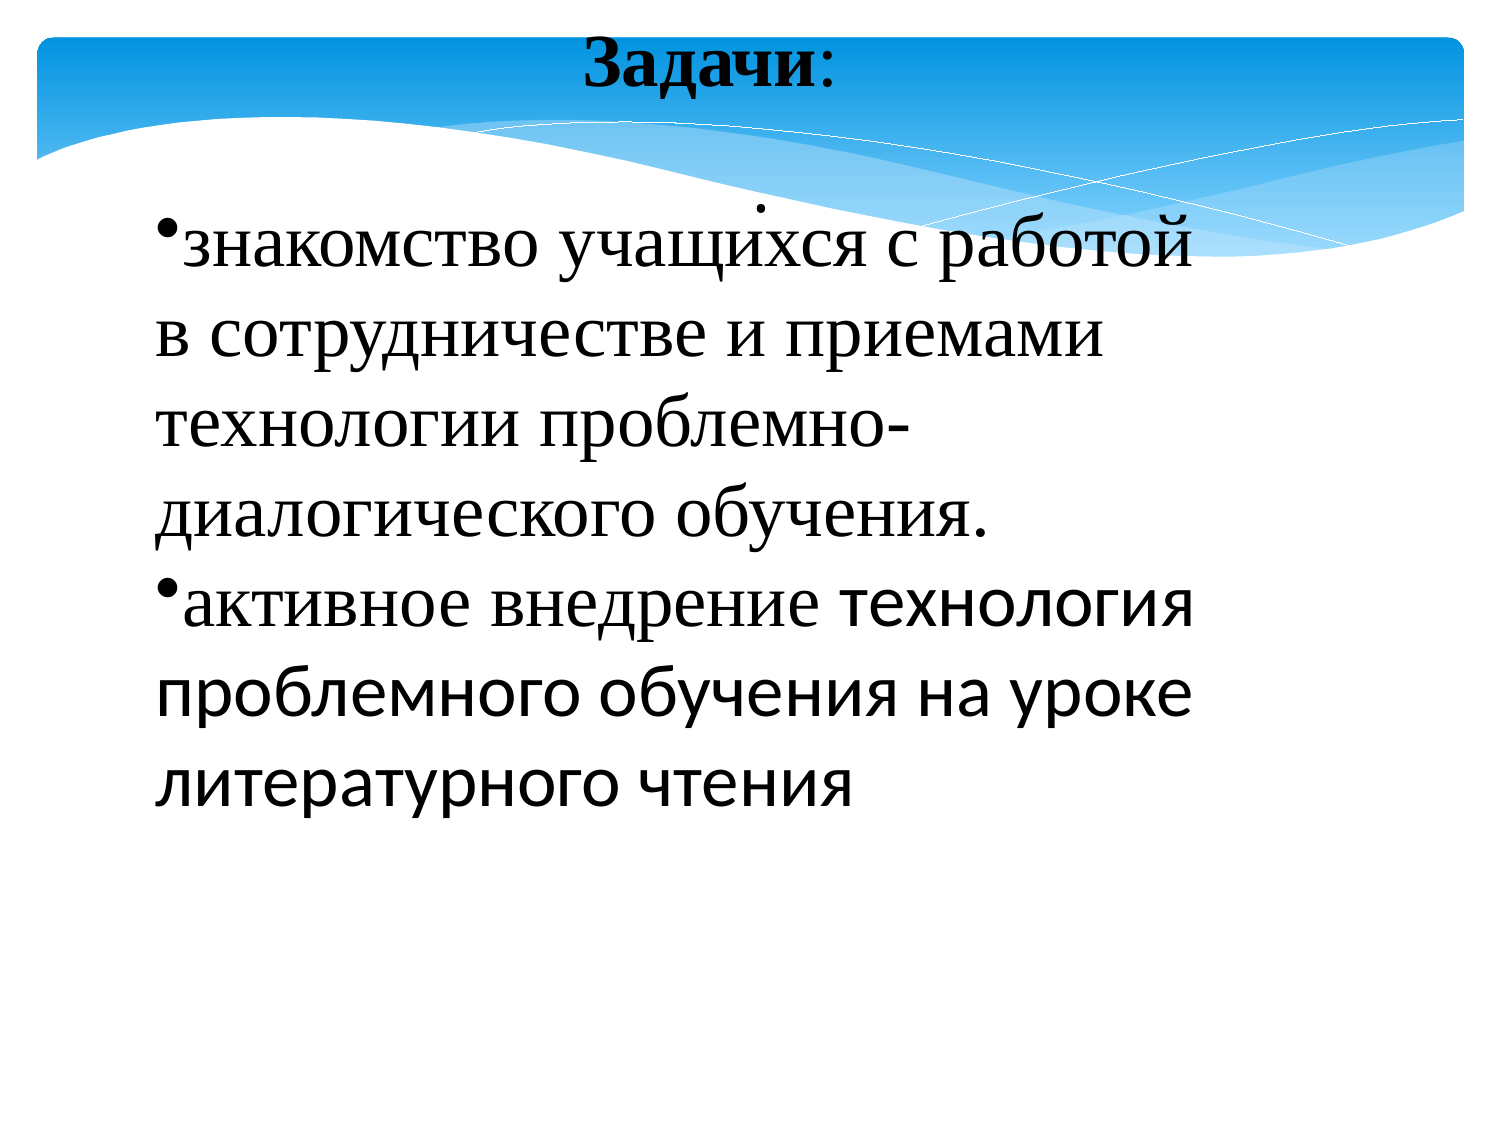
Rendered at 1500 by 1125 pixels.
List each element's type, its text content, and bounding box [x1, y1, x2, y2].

text_box . [1243, 93, 1395, 234]
text_box . [128, 93, 140, 234]
text_box Задачи: знакомство учащихся с работой в сотрудничестве и приемами технологии проблемно-диалогического обучения. активное внедрение технология проблемного обучения на уроке литературного чтения [140, 4, 1243, 829]
